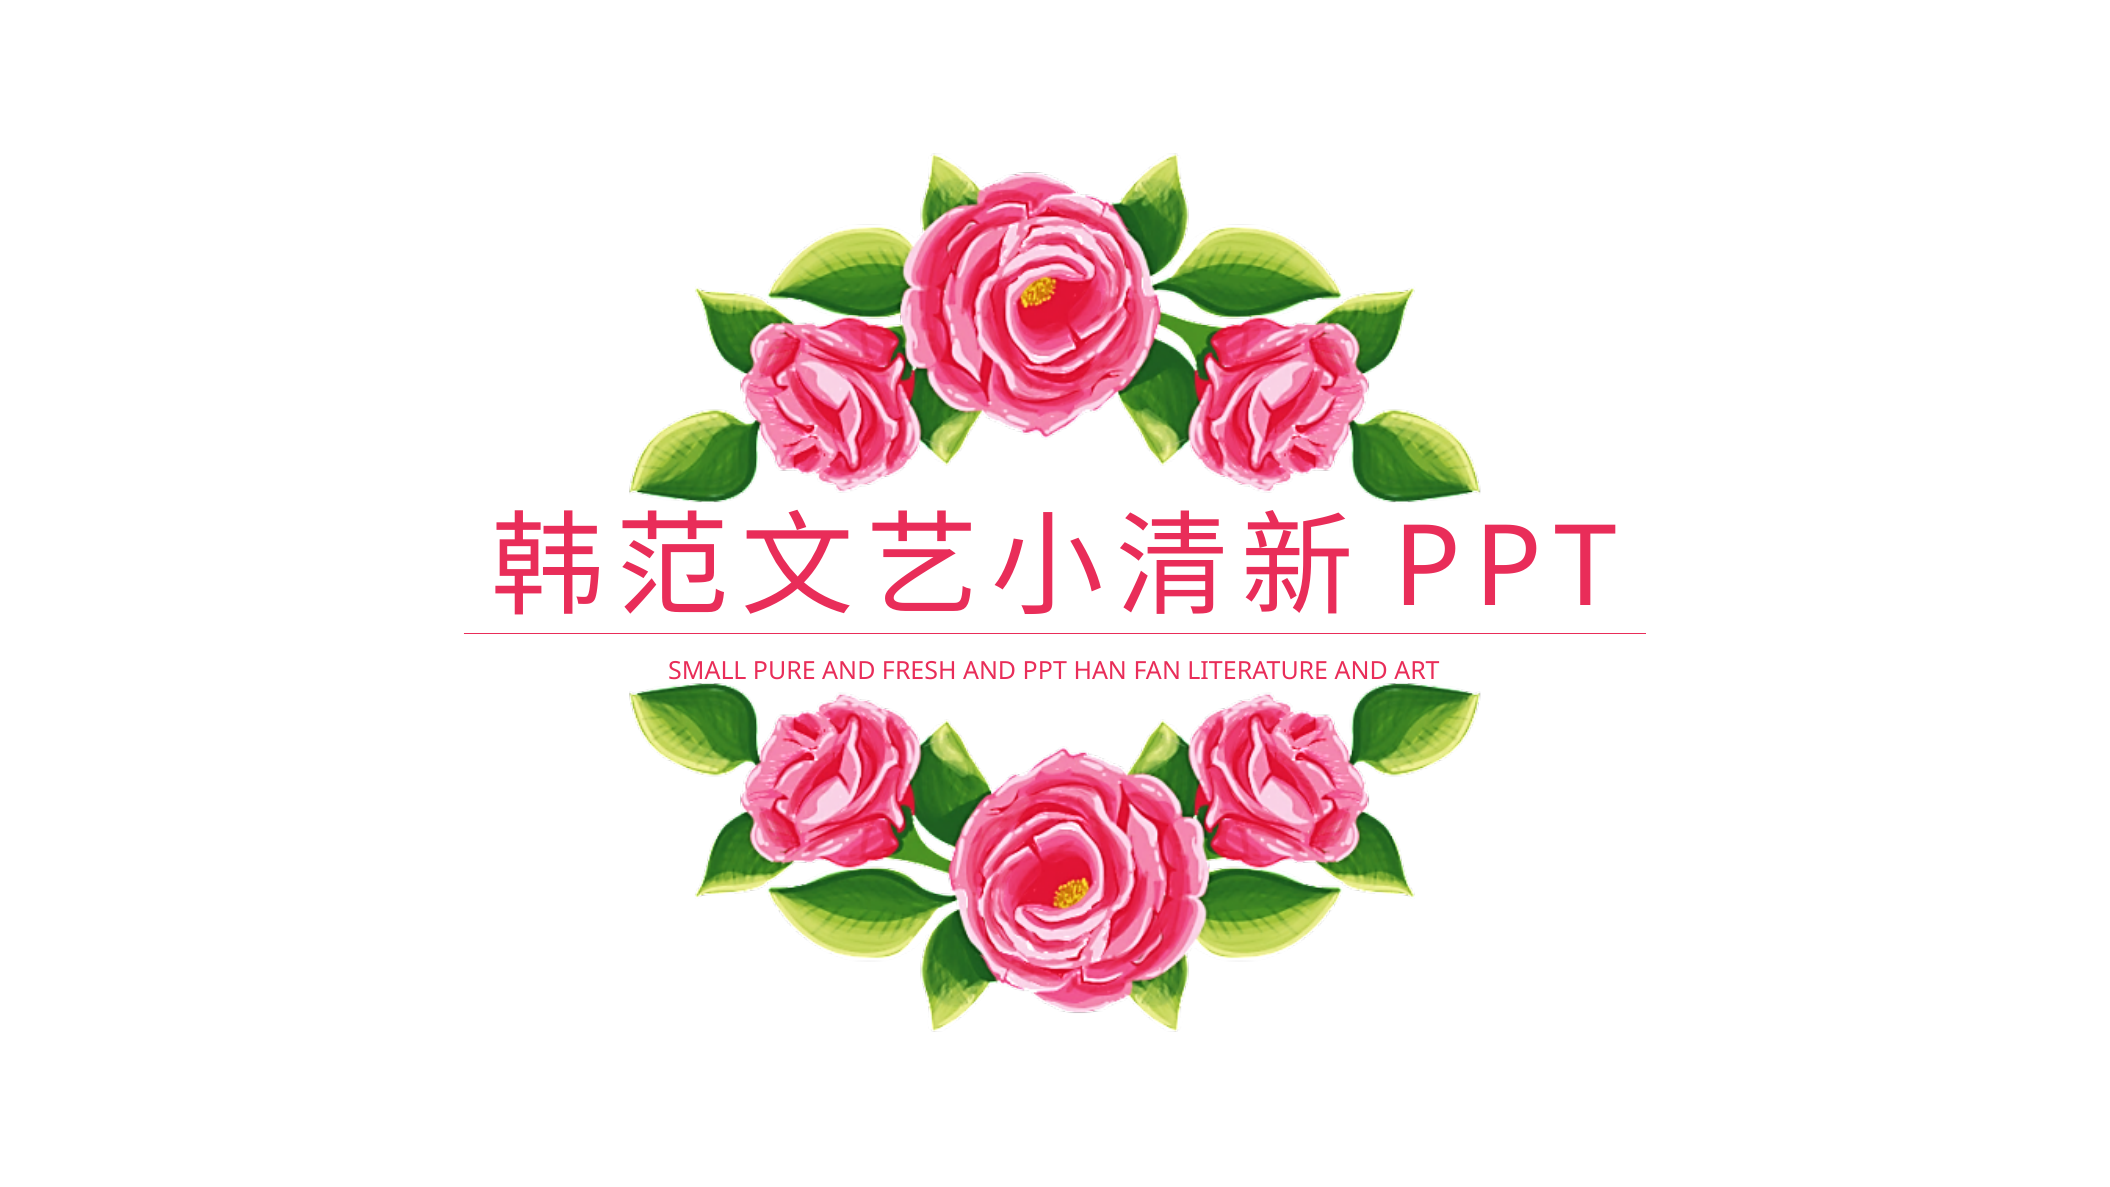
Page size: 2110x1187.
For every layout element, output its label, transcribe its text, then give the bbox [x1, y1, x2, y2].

text_box [0, 0, 2110, 1187]
text_box 韩范文艺小清新PPT [428, 493, 1681, 629]
text_box SMALL PURE AND FRESH AND PPT HAN FAN LITERATURE AND ART [484, 654, 1625, 685]
